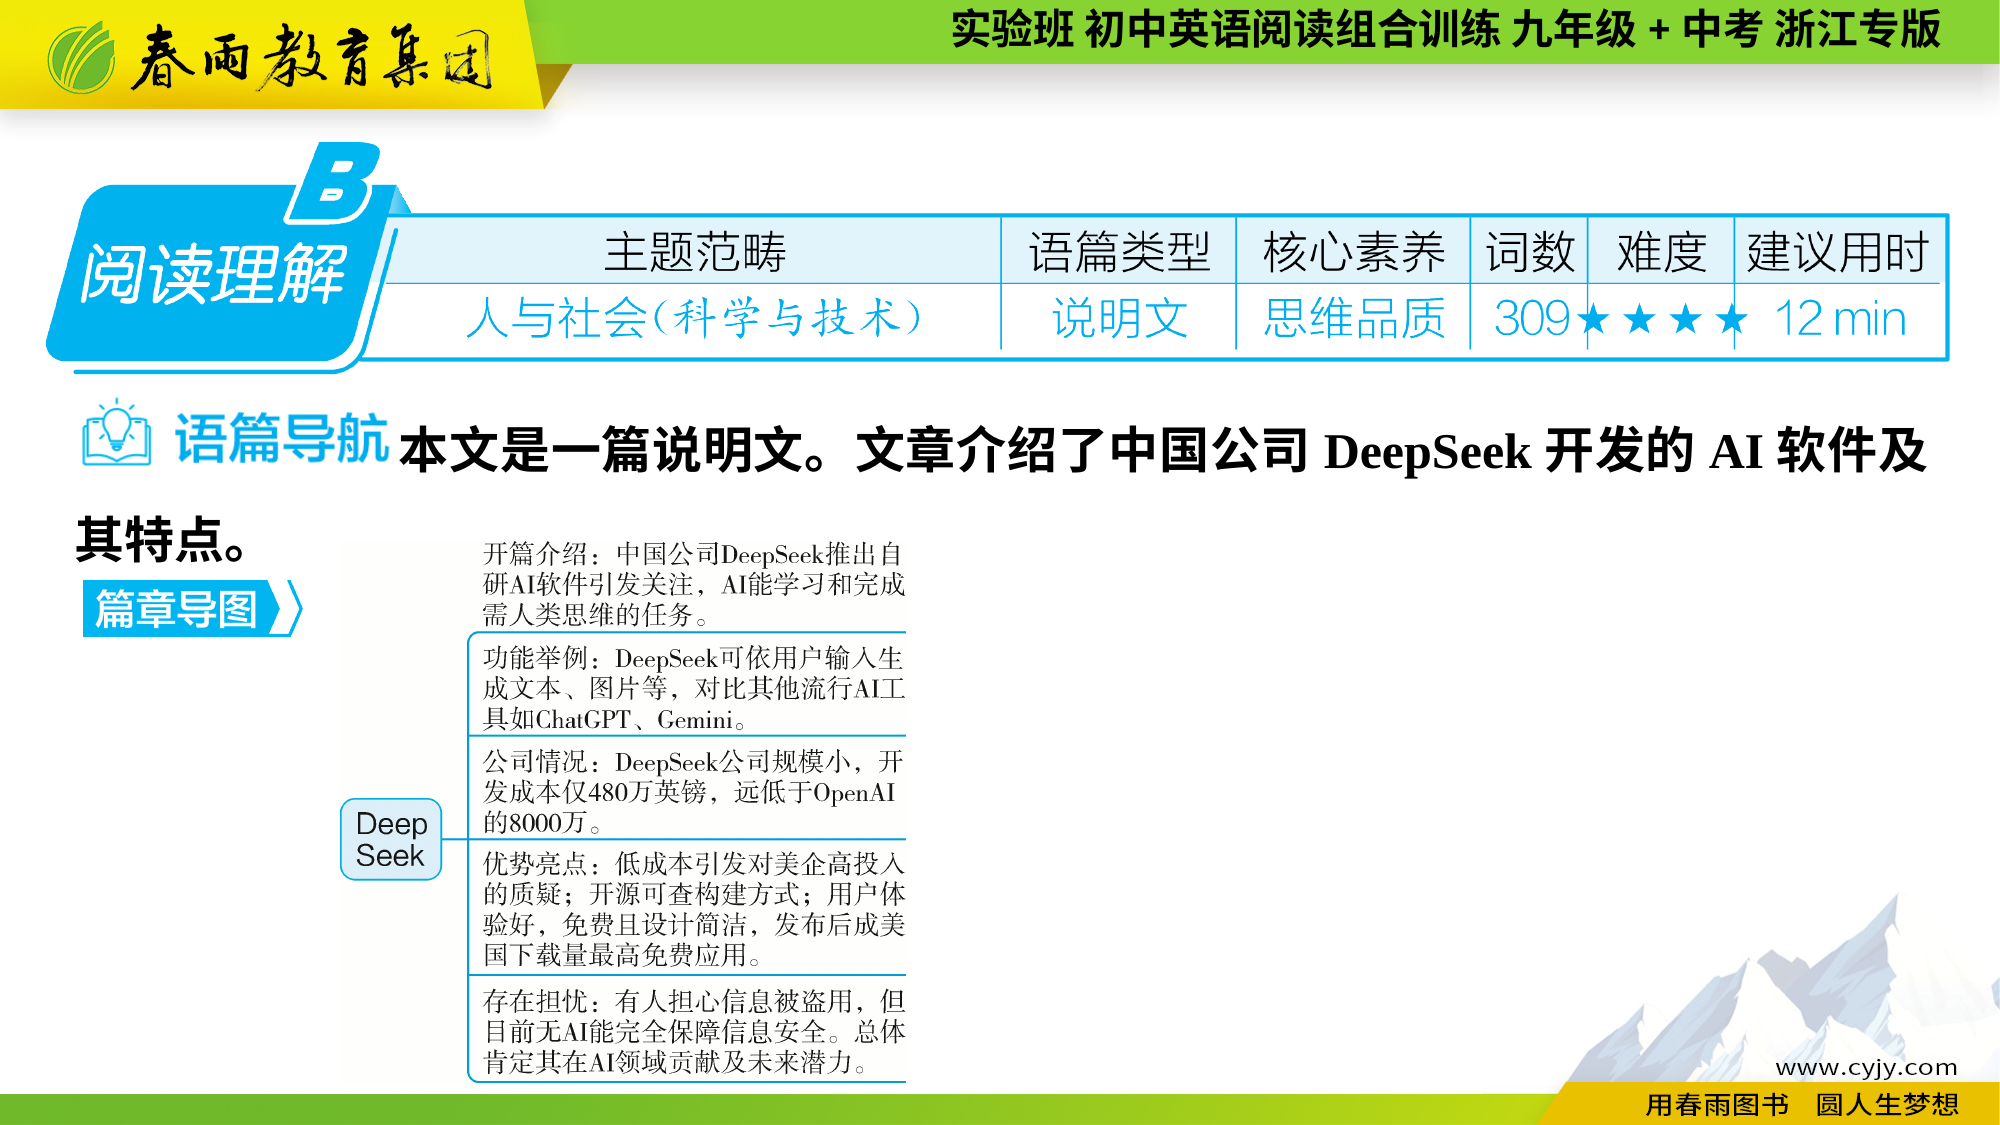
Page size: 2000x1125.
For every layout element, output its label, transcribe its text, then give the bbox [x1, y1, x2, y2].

picture [0, 0, 2000, 1125]
list 本文是一篇说明文。文章介绍了中国公司DeepSeek开发的AI软件及其特点。 [59, 391, 1944, 578]
